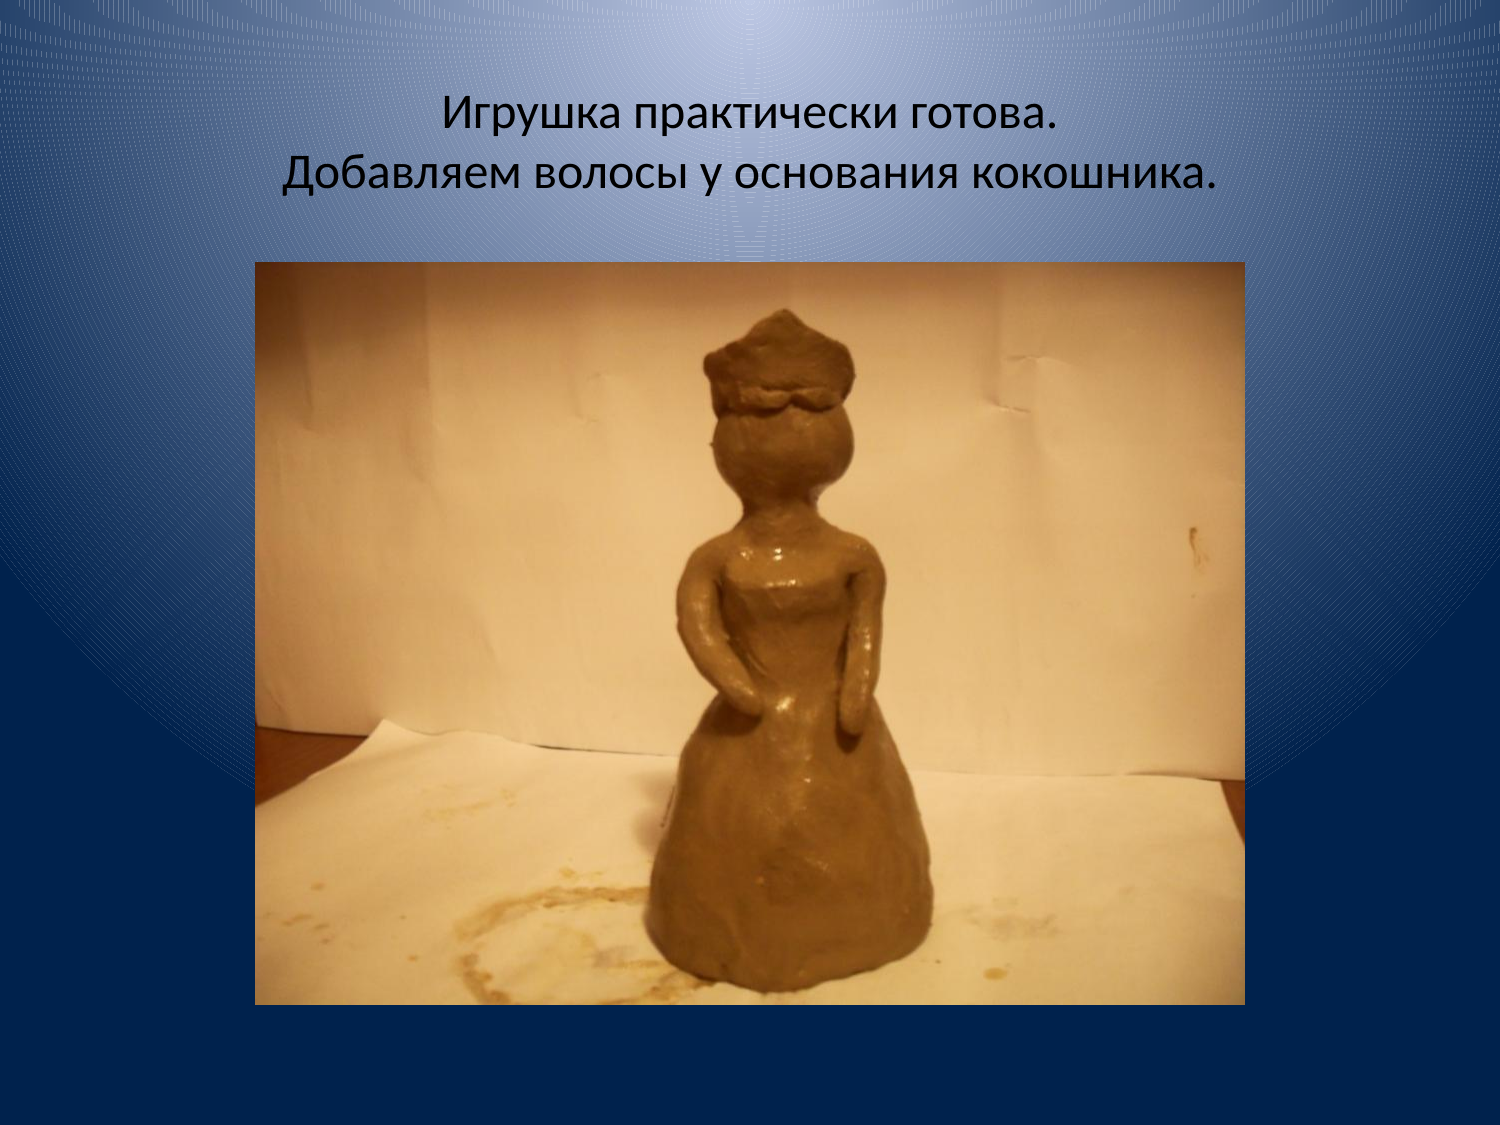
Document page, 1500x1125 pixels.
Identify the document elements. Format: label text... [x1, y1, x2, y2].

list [254, 262, 1246, 1006]
title Игрушка практически готова. Добавляем волосы у основания кокошника. [75, 45, 1425, 233]
